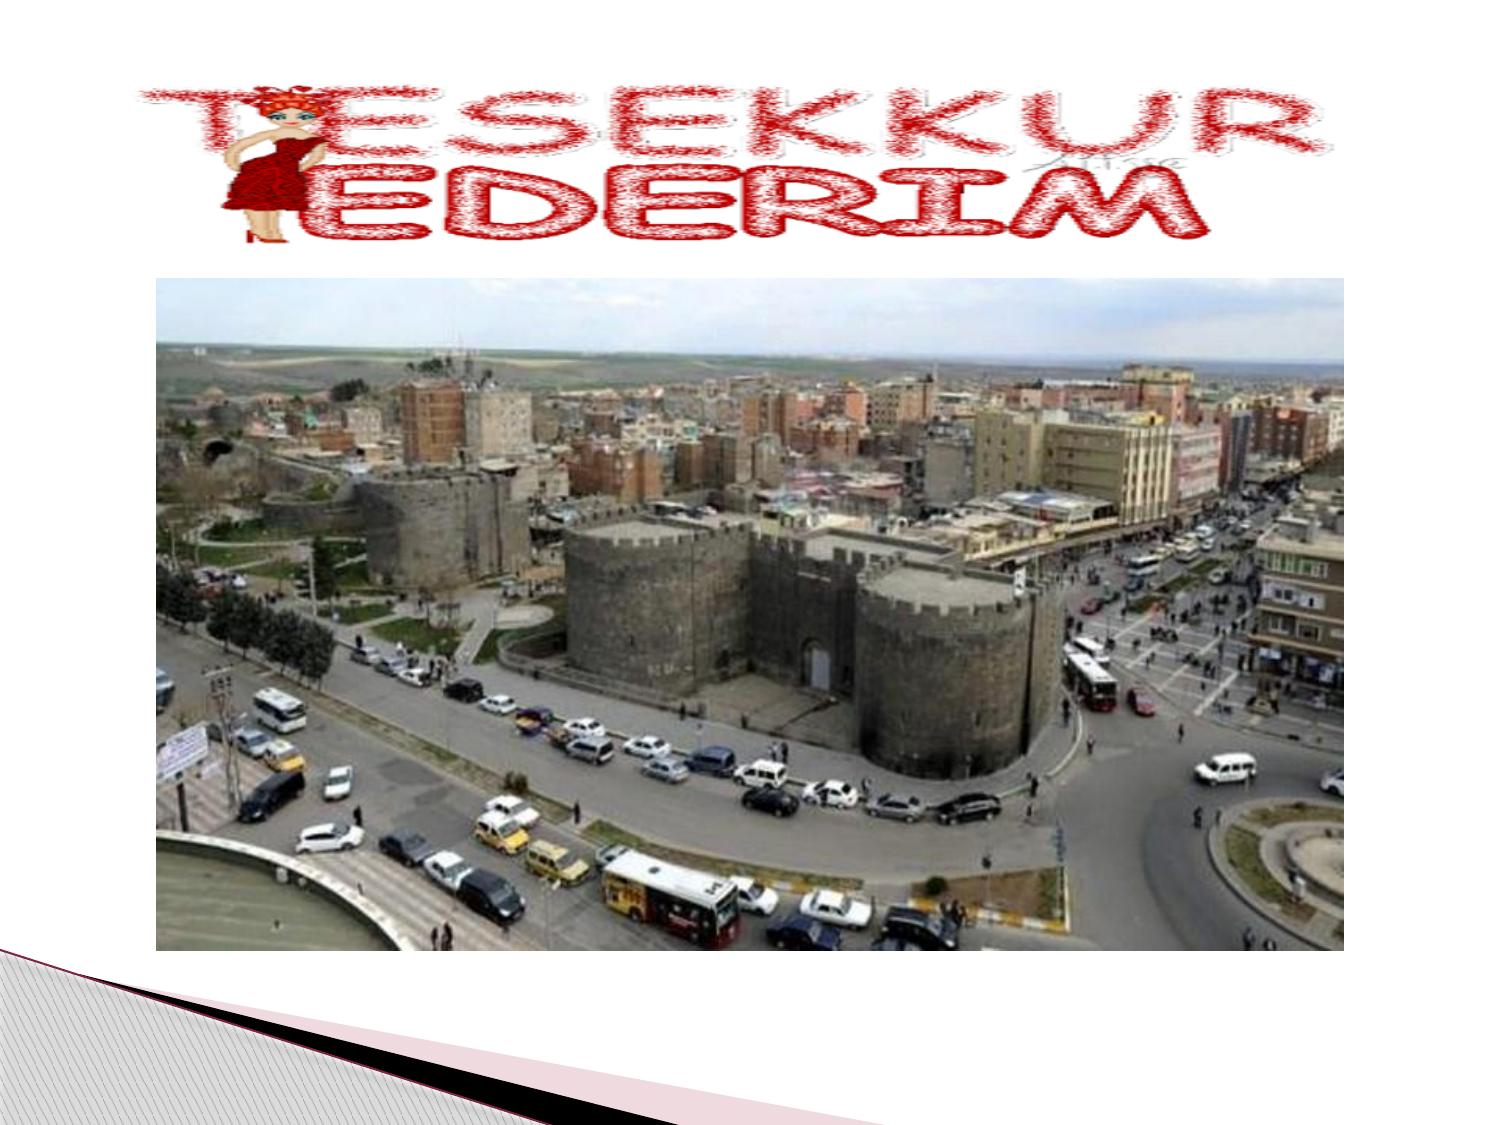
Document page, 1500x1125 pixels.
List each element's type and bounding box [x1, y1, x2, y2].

picture [128, 81, 1348, 245]
list [155, 278, 1344, 951]
